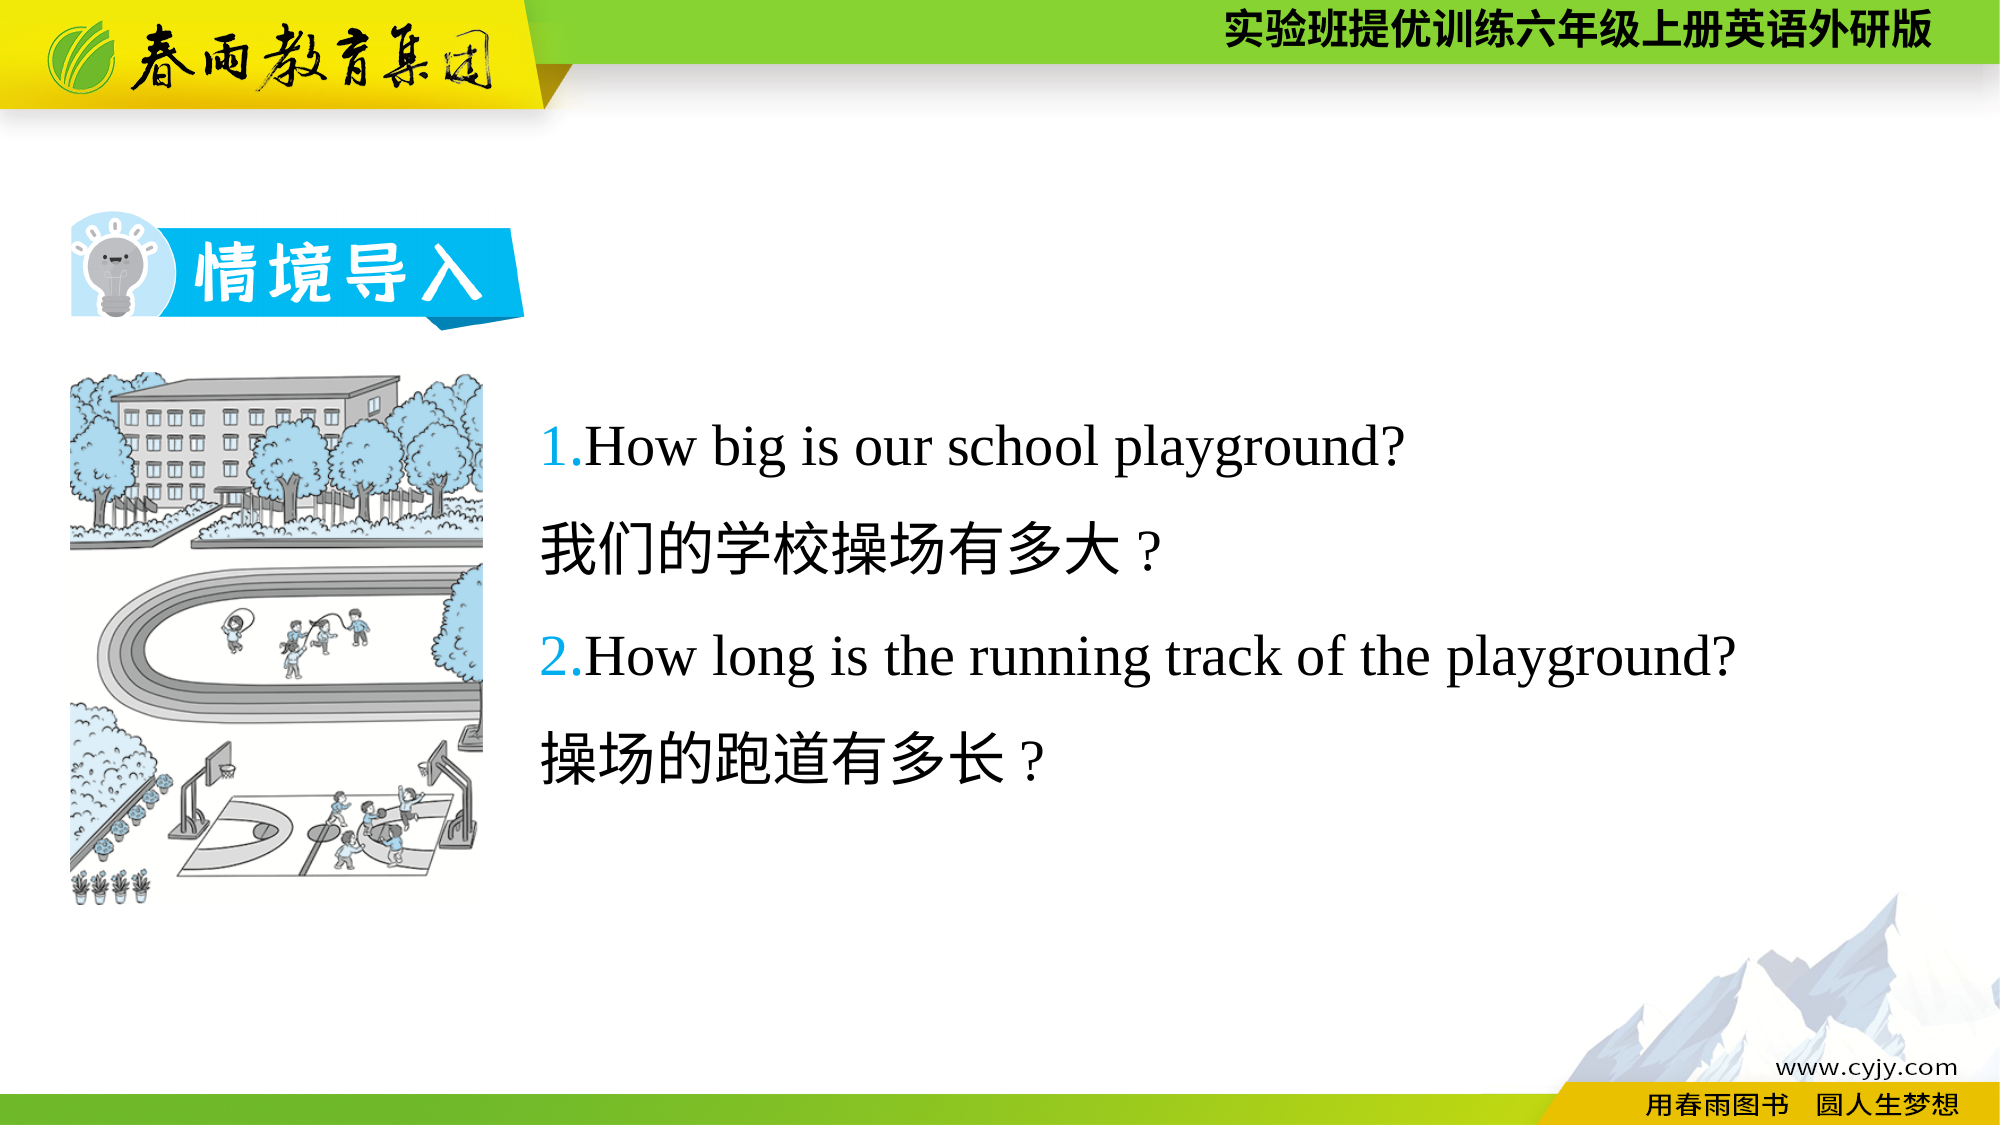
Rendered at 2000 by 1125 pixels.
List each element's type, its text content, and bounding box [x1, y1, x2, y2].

list 1.How big is our school playground? 我们的学校操场有多大? 2.How long is the running track of the playground? 操场的跑道有多长? [524, 364, 1826, 791]
picture [0, 0, 2000, 1125]
